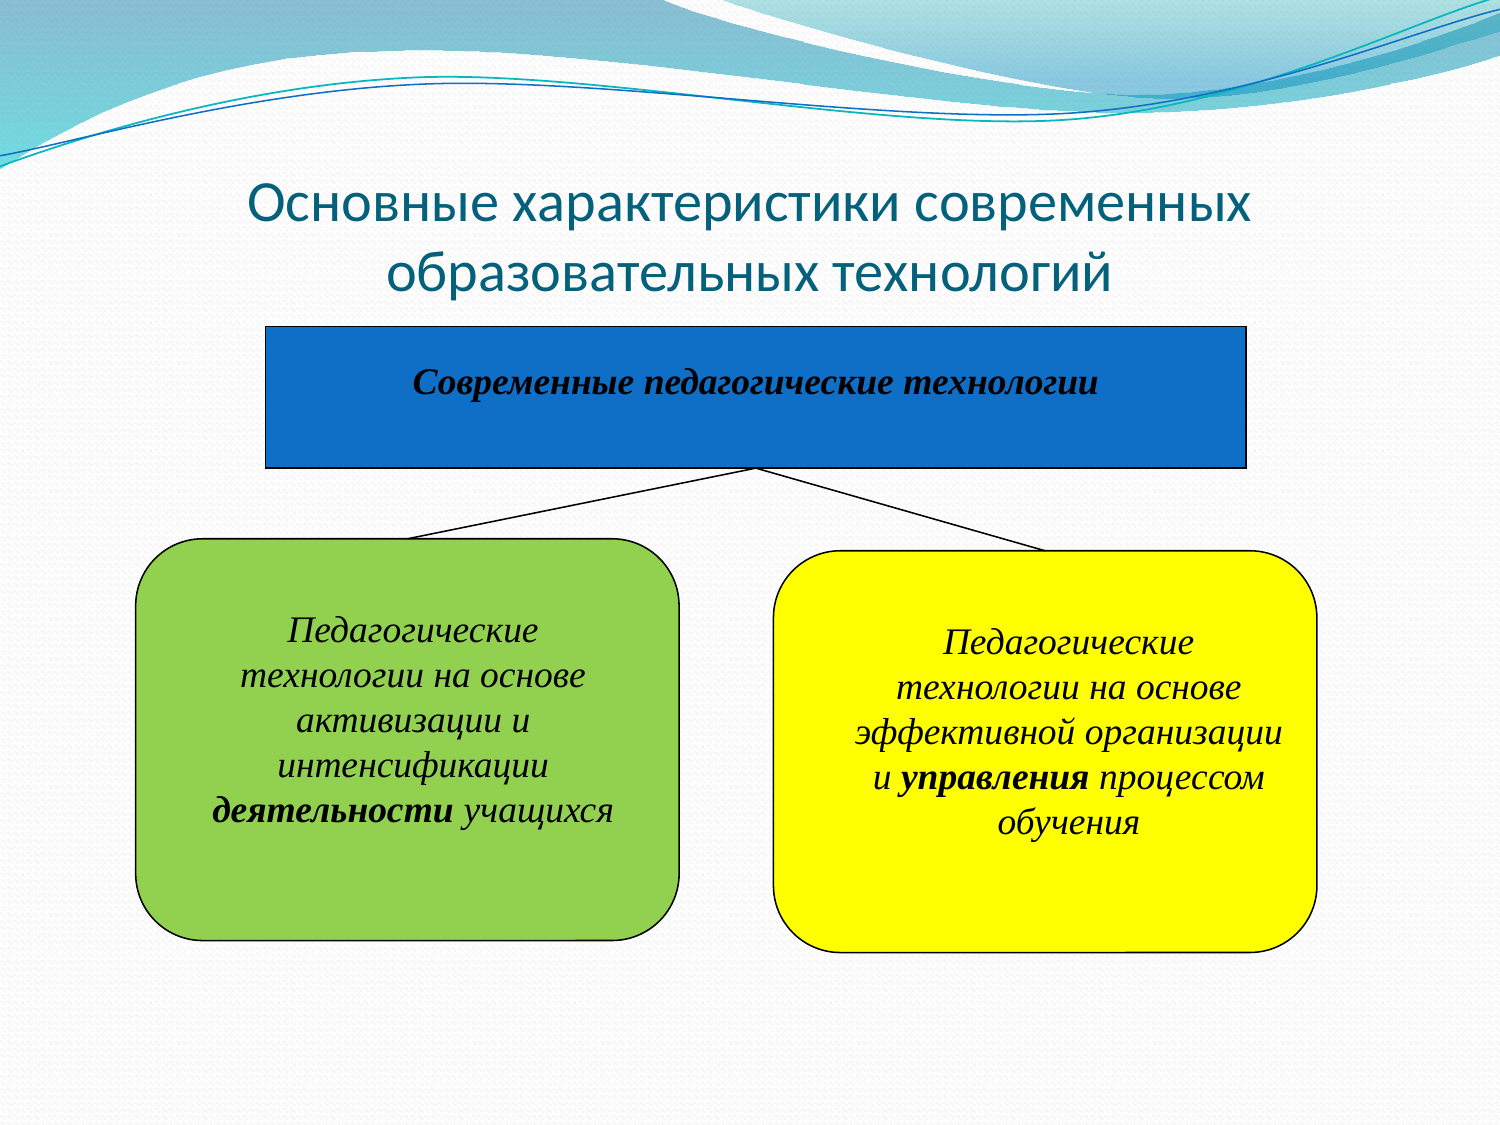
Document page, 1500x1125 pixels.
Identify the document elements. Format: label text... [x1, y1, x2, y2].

text_box [773, 550, 1317, 953]
text_box Педагогические технологии на основе активизации и интенсификации деятельности учащихся [194, 597, 632, 838]
text_box [265, 326, 1247, 469]
text_box Педагогические технологии на основе эффективной организации и управления процессом обучения [832, 609, 1306, 850]
text_box [135, 538, 680, 941]
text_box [859, 364, 943, 655]
text_box Современные педагогические технологии [277, 349, 1235, 410]
title Основные характеристики современных образовательных технологий [75, 115, 1425, 303]
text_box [407, 467, 757, 540]
